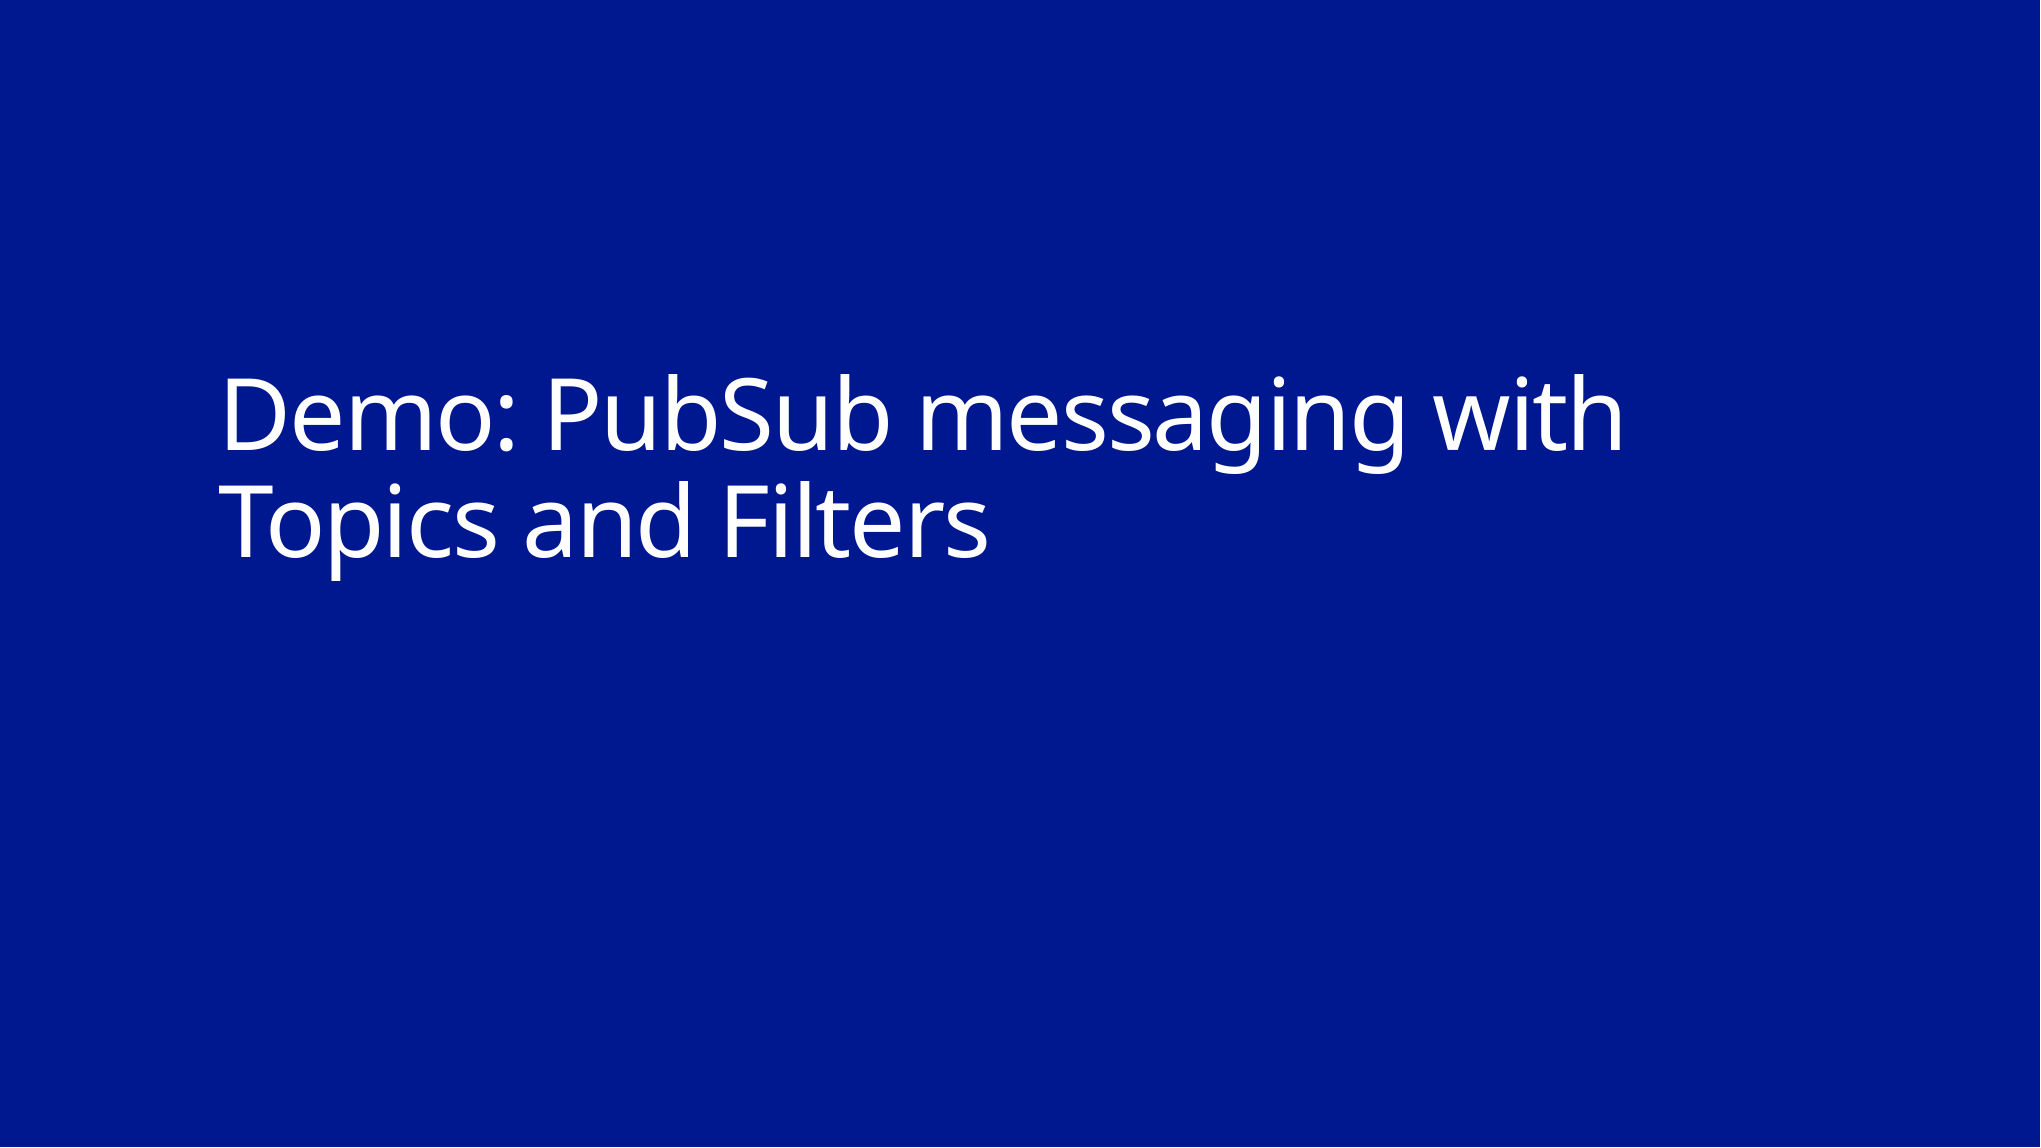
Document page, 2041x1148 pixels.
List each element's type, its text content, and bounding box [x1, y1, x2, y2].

title Demo: PubSub messaging with Topics and Filters [195, 348, 1846, 649]
